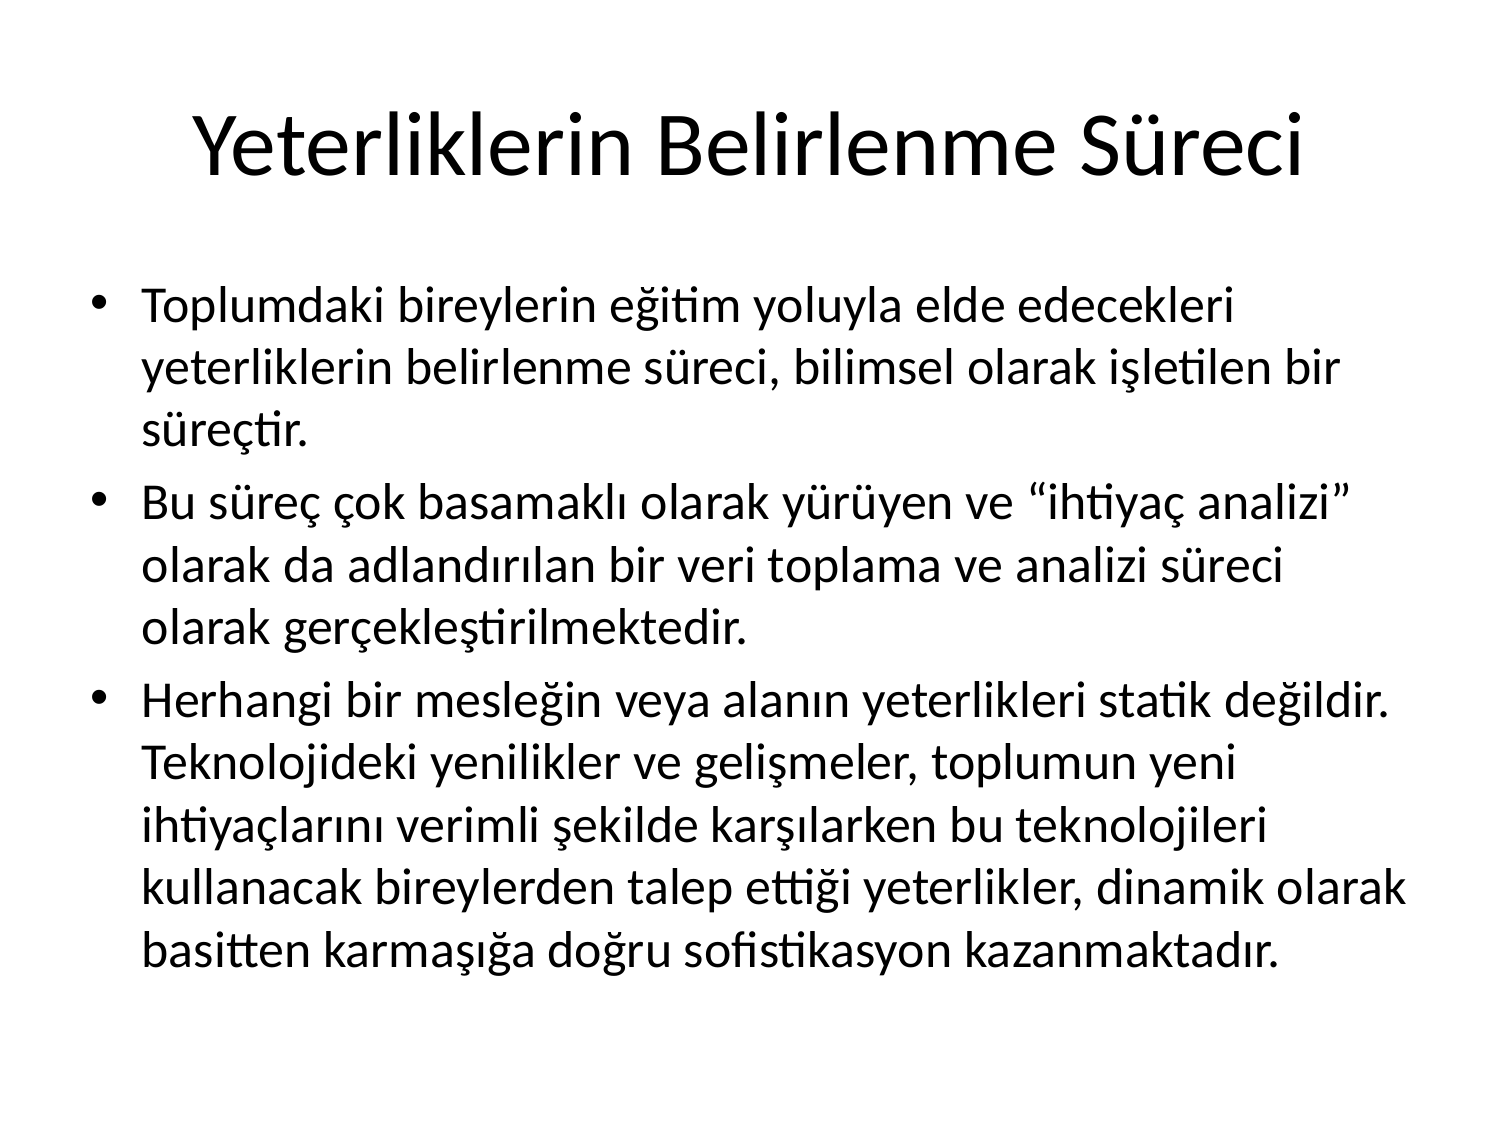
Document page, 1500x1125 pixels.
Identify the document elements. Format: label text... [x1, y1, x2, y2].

title Yeterliklerin Belirlenme Süreci [75, 45, 1425, 233]
list Toplumdaki bireylerin eğitim yoluyla elde edecekleri yeterliklerin belirlenme süreci, bilimsel olarak işletilen bir süreçtir. Bu süreç çok basamaklı olarak yürüyen ve “ihtiyaç analizi” olarak da adlandırılan bir veri toplama ve analizi süreci olarak gerçekleştirilmektedir. Herhangi bir mesleğin veya alanın yeterlikleri statik değildir. Teknolojideki yenilikler ve gelişmeler, toplumun yeni ihtiyaçlarını verimli şekilde karşılarken bu teknolojileri kullanacak bireylerden talep ettiği yeterlikler, dinamik olarak basitten karmaşığa doğru sofistikasyon kazanmaktadır. [75, 262, 1425, 1005]
